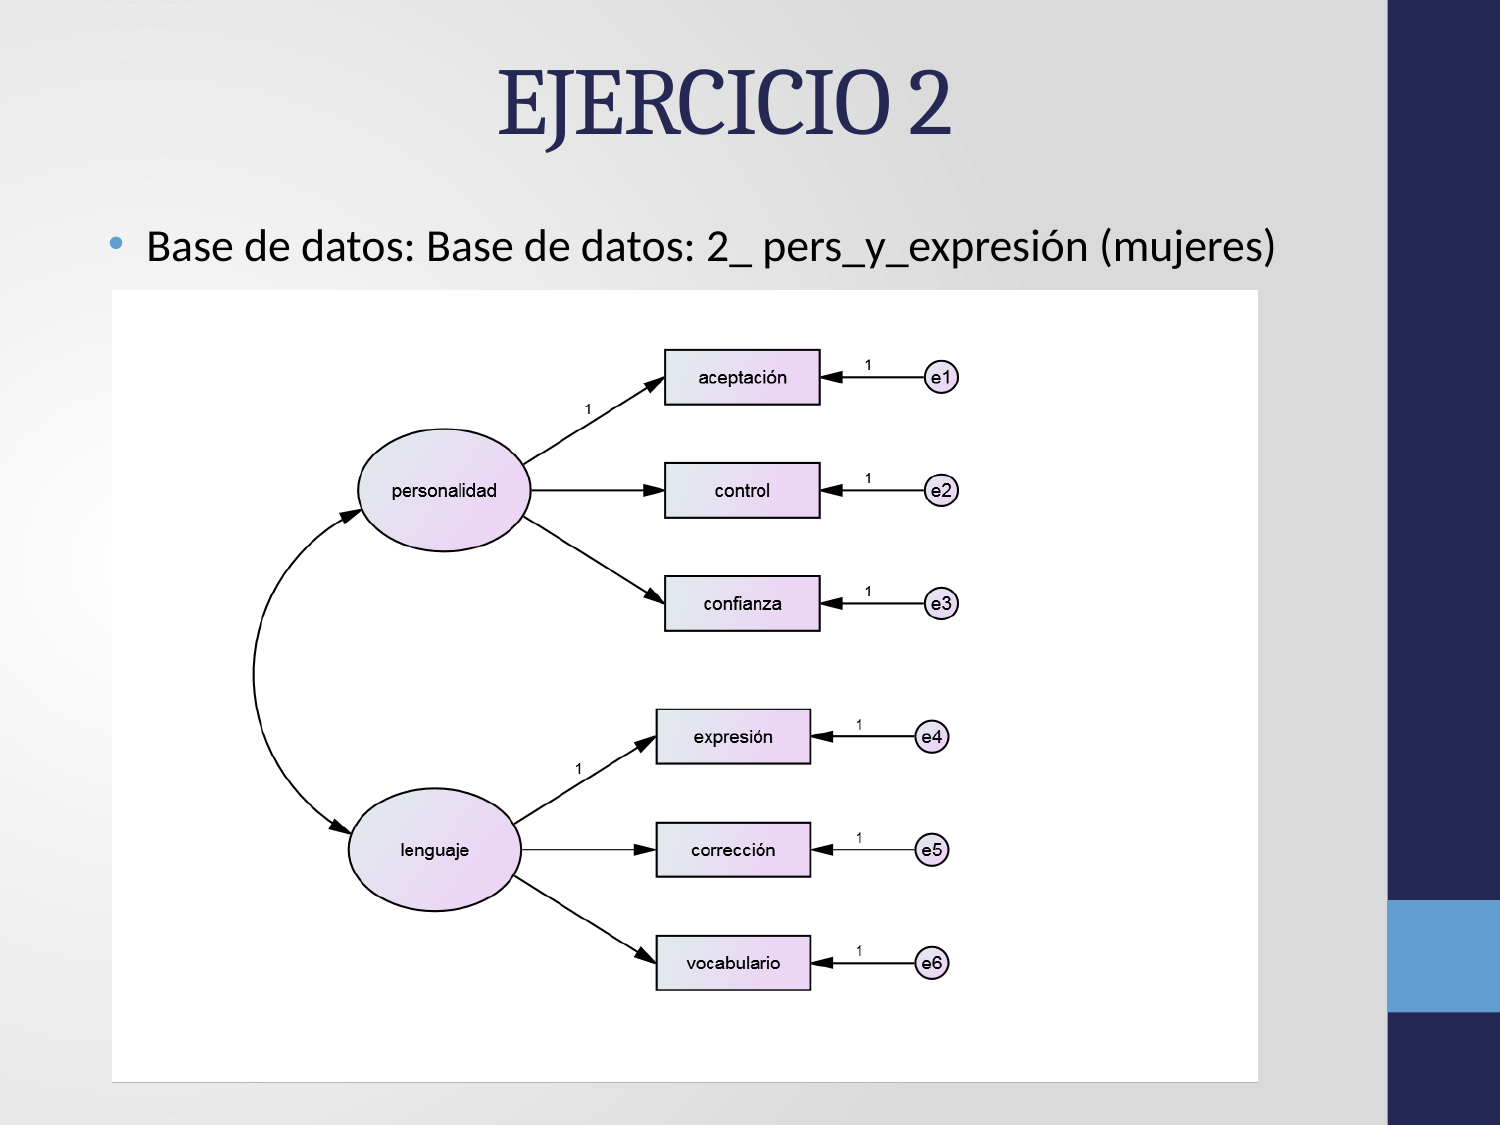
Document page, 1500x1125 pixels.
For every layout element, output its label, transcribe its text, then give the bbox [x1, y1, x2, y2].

list Base de datos: Base de datos: 2_ pers_y_expresión (mujeres) [75, 208, 1325, 996]
picture [111, 290, 1259, 1083]
title EJERCICIO 2 [100, 2, 1351, 191]
